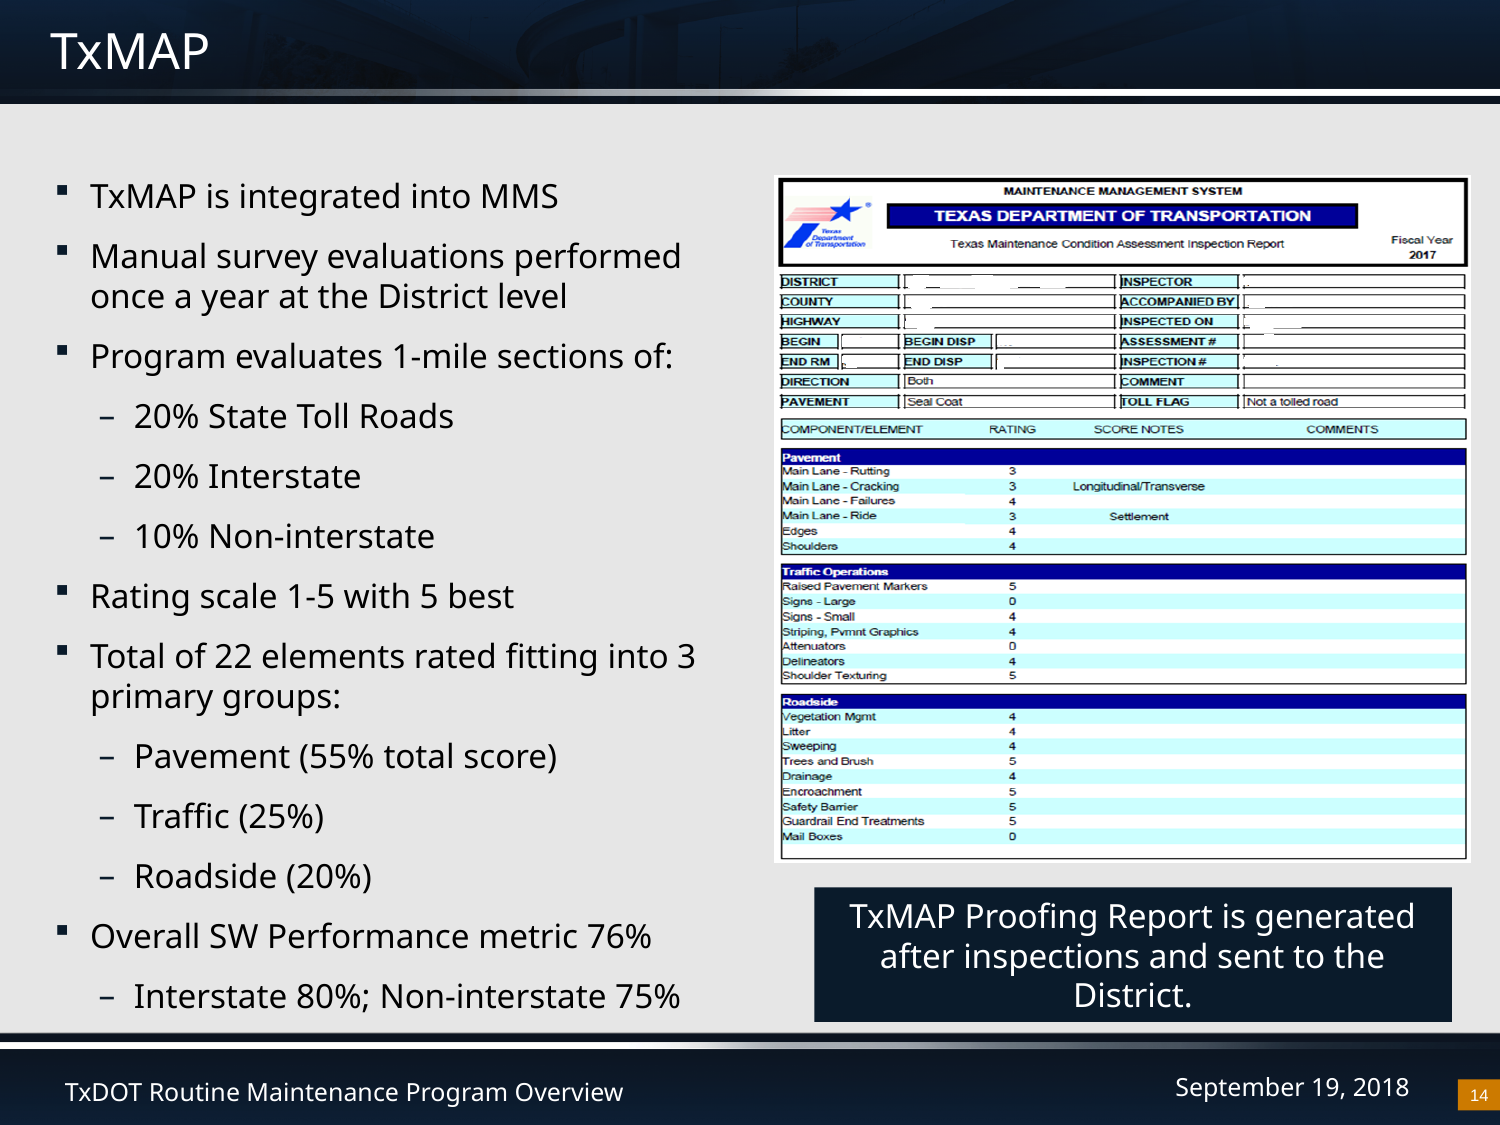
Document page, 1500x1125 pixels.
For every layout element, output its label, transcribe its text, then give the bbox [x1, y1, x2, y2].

picture [0, 0, 1500, 104]
picture [774, 175, 1471, 864]
text_box TxMAP Proofing Report is generated after inspections and sent to the District. [814, 887, 1452, 1022]
picture [0, 1032, 1500, 1125]
title TxMAP [50, 12, 1421, 89]
list TxMAP is integrated into MMS Manual survey evaluations performed once a year at the District level Program evaluates 1-mile sections of: 20% State Toll Roads 20% Interstate 10% Non-interstate Rating scale 1-5 with 5 best Total of 22 elements rated fitting into 3 primary groups: Pavement (55% total score) Traffic (25%) Roadside (20%) Overall SW Performance metric 76% Interstate 80%; Non-interstate 75% [54, 174, 763, 1025]
slide_number 14 [1454, 1079, 1489, 1110]
